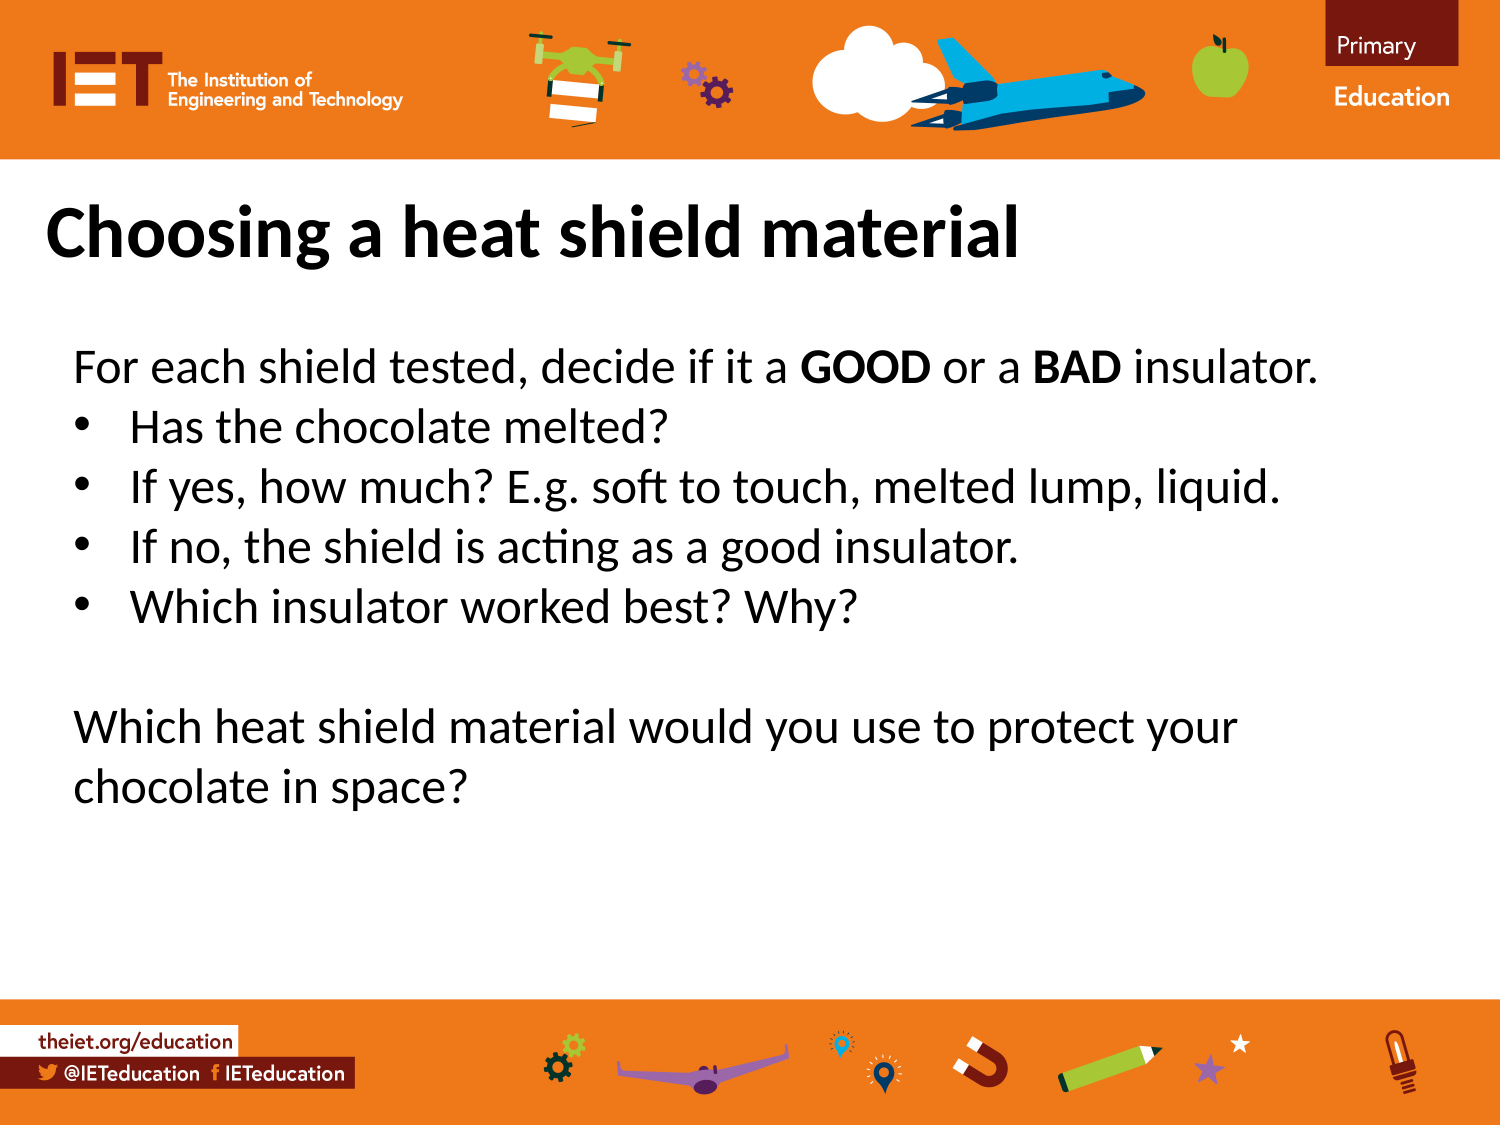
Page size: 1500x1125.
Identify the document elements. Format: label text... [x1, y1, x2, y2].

text_box For each shield tested, decide if it a GOOD or a BAD insulator. Has the chocolate melted? If yes, how much? E.g. soft to touch, melted lump, liquid. If no, the shield is acting as a good insulator. Which insulator worked best? Why? Which heat shield material would you use to protect your chocolate in space? [58, 325, 1453, 881]
text_box Choosing a heat shield material [31, 181, 1262, 286]
picture [0, 0, 1500, 1125]
